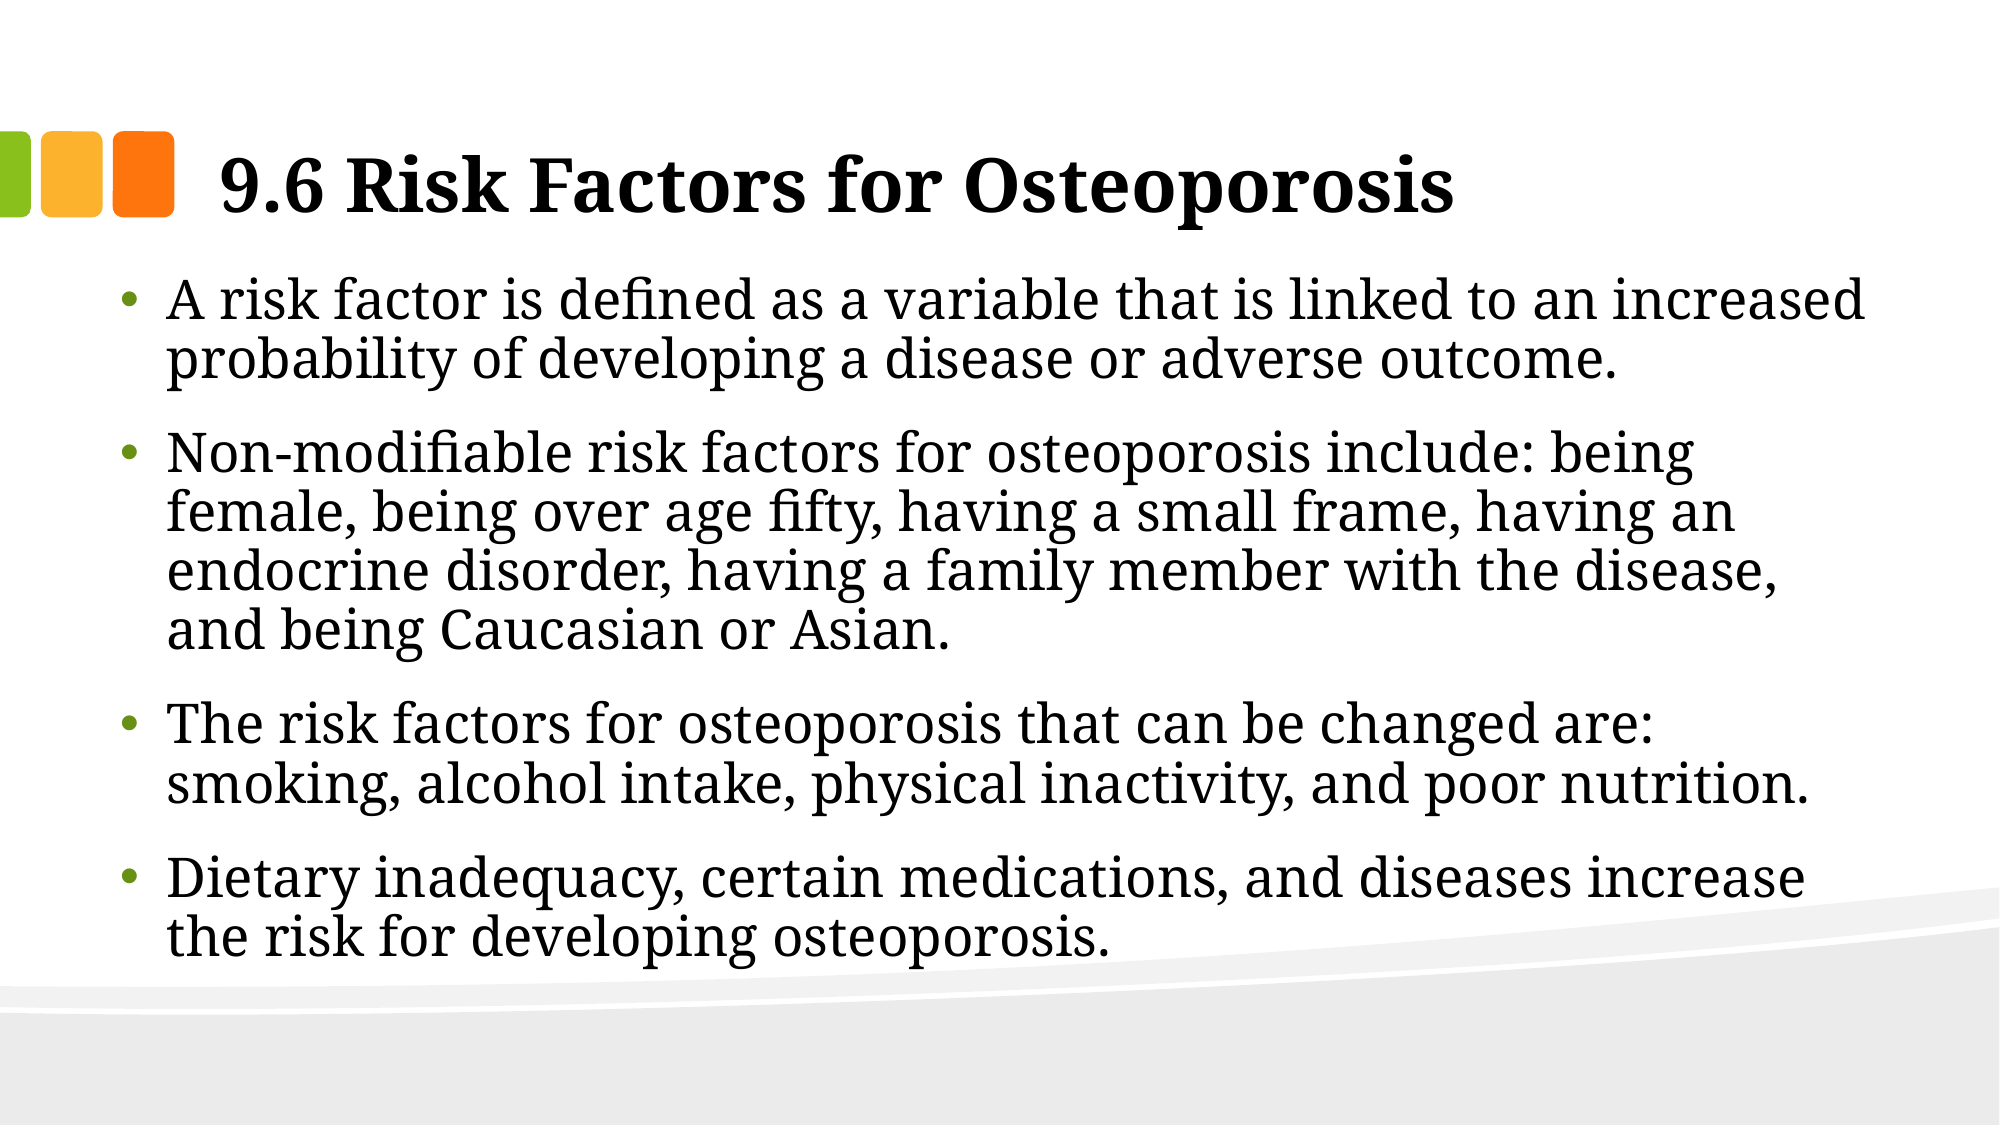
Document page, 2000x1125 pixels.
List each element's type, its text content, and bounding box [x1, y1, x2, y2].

list A risk factor is defined as a variable that is linked to an increased probability of developing a disease or adverse outcome. Non-modifiable risk factors for osteoporosis include: being female, being over age fifty, having a small frame, having an endocrine disorder, having a family member with the disease, and being Caucasian or Asian. The risk factors for osteoporosis that can be changed are: smoking, alcohol intake, physical inactivity, and poor nutrition. Dietary inadequacy, certain medications, and diseases increase the risk for developing osteoporosis. [99, 262, 1900, 1050]
title 9.6 Risk Factors for Osteoporosis [199, 24, 1800, 238]
